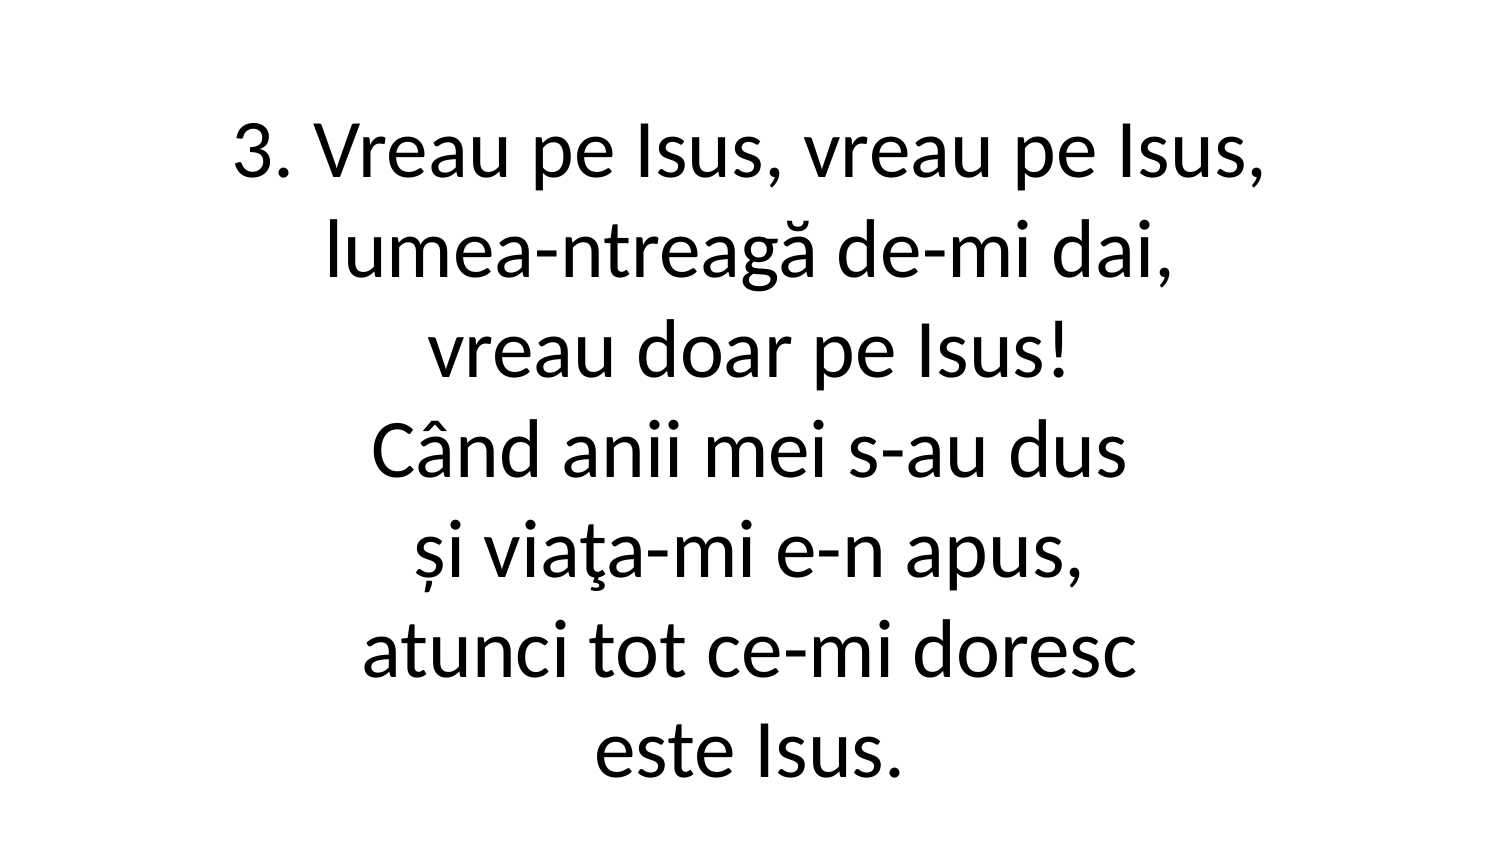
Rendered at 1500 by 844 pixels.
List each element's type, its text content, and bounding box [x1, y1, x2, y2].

text_box 3. Vreau pe Isus, vreau pe Isus, lumea-ntreagă de-mi dai, vreau doar pe Isus! Când anii mei s-au dus și viaţa-mi e-n apus, atunci tot ce-mi doresc este Isus. [216, 42, 1284, 802]
